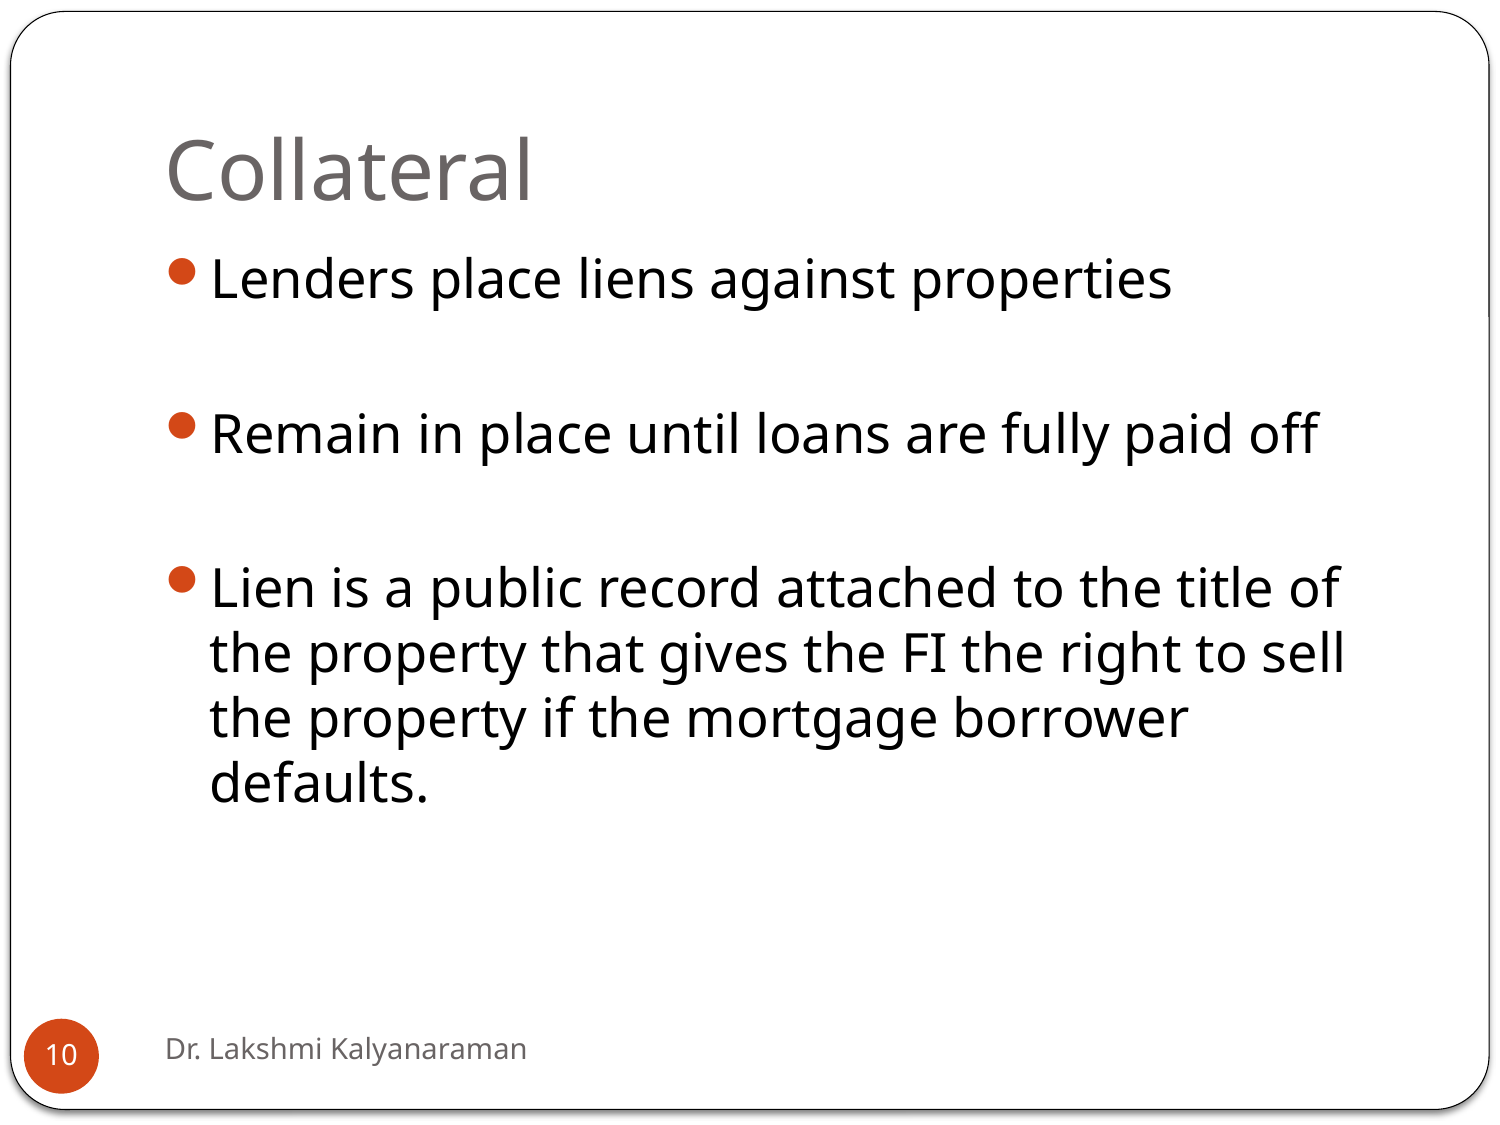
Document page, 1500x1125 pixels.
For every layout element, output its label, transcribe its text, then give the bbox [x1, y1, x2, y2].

title Collateral [150, 45, 1425, 233]
slide_number 10 [23, 1018, 99, 1094]
footer Dr. Lakshmi Kalyanaraman [150, 1012, 800, 1088]
list Lenders place liens against properties Remain in place until loans are fully paid off Lien is a public record attached to the title of the property that gives the FI the right to sell the property if the mortgage borrower defaults. [150, 237, 1425, 988]
